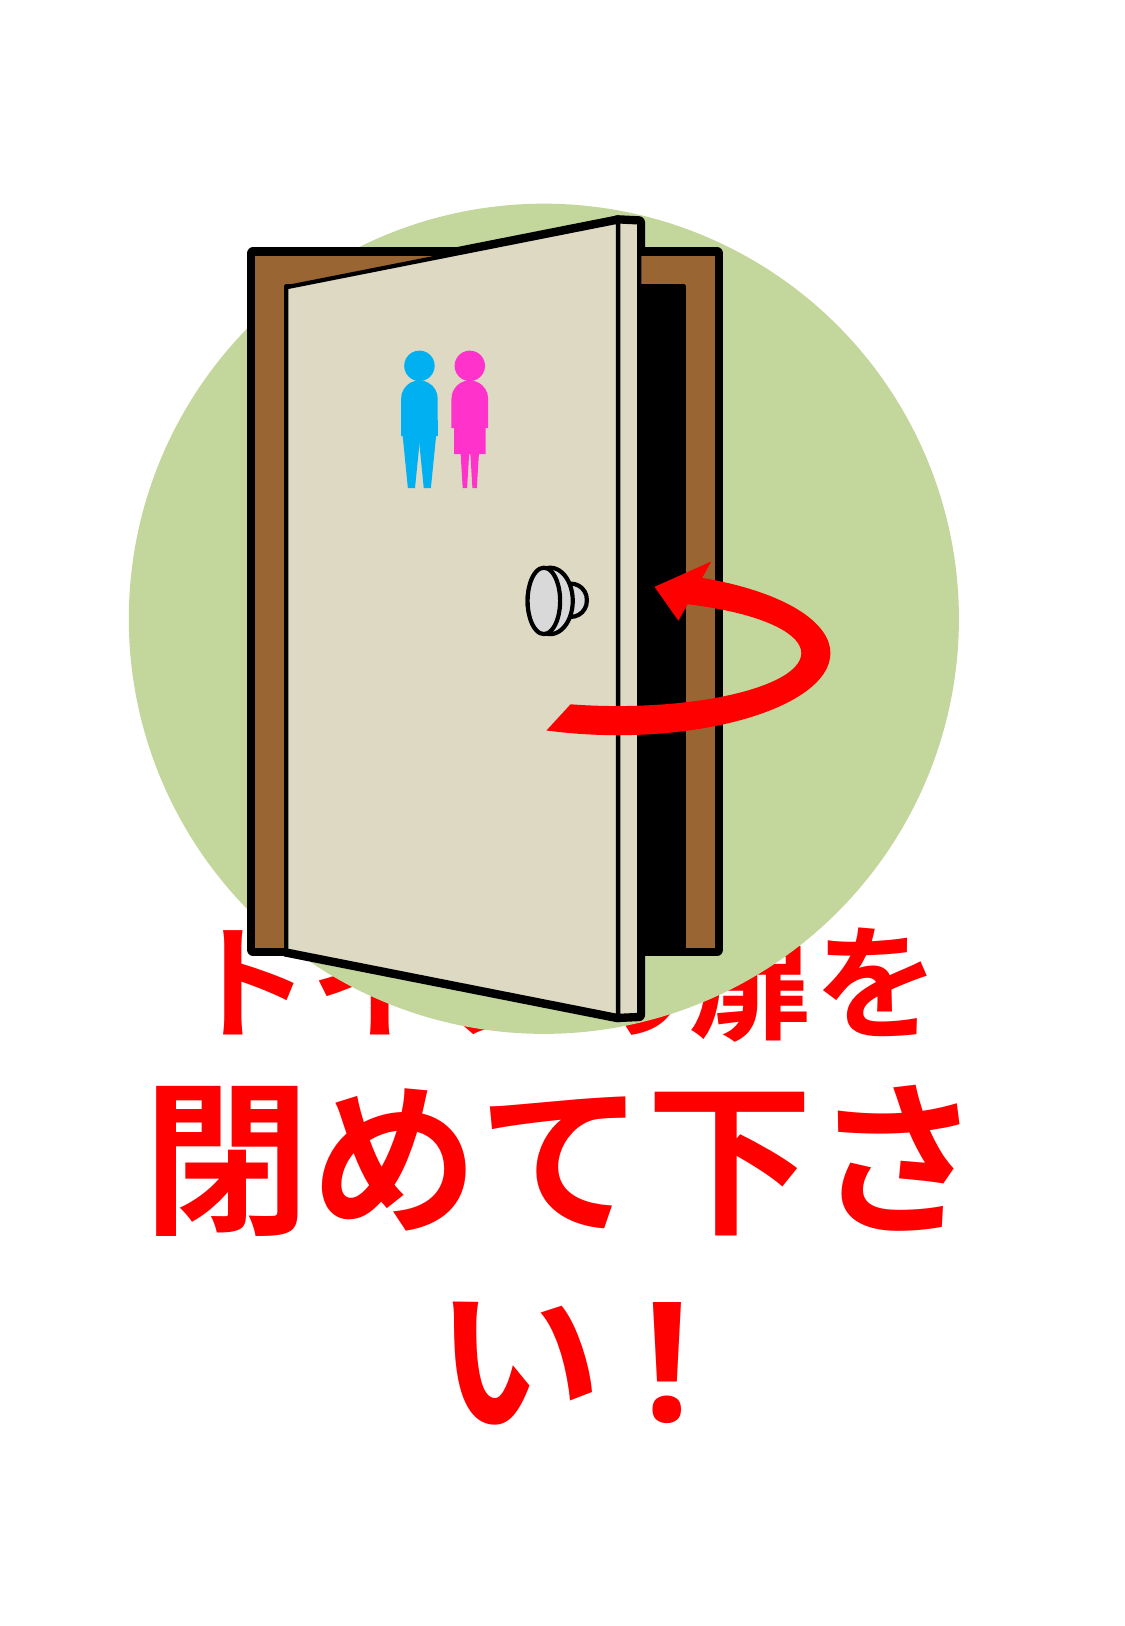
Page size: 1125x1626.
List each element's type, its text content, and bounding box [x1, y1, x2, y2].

text_box トイレの扉を 閉めて下さい! [1, 897, 1125, 1463]
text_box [128, 203, 960, 1035]
